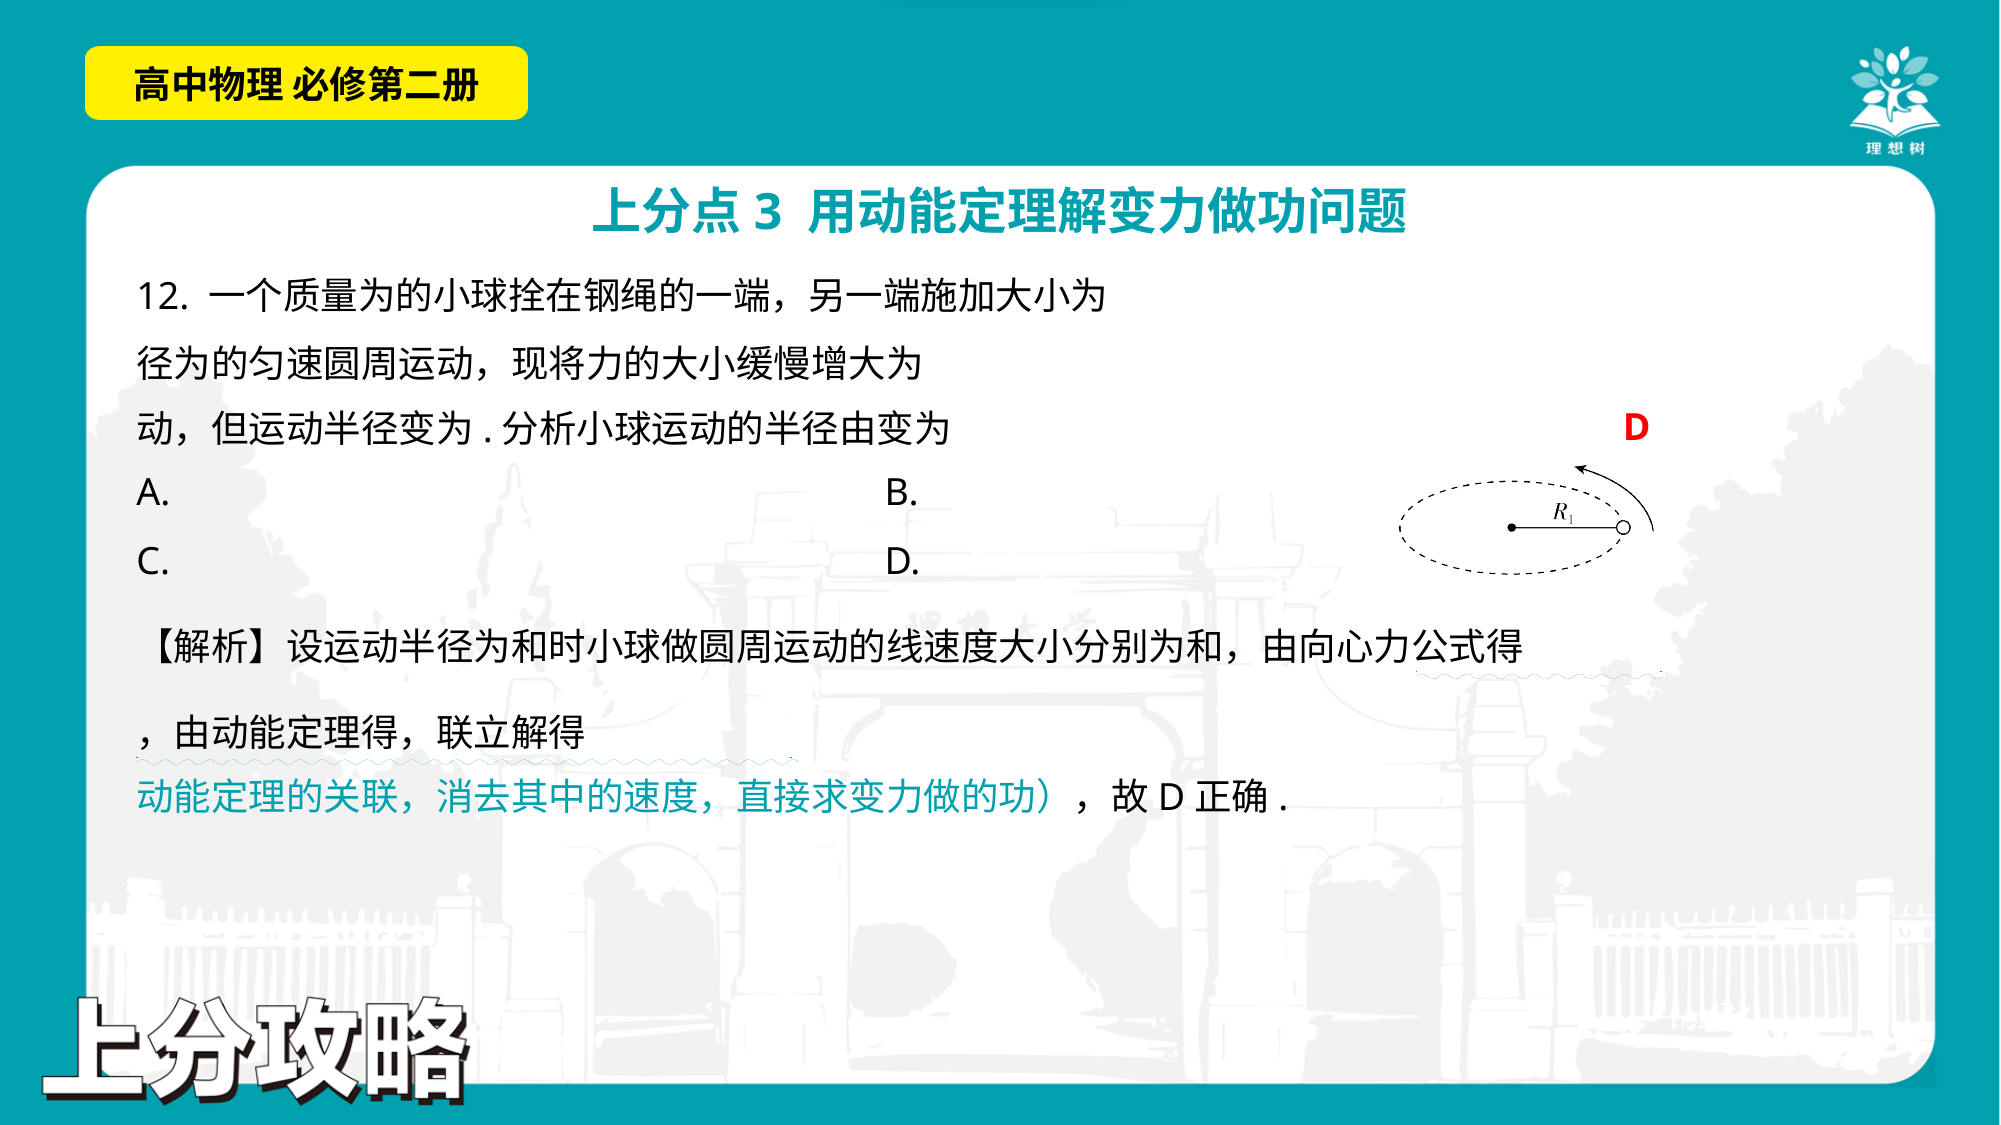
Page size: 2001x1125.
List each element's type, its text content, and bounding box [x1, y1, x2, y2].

text_box D [1609, 383, 1664, 442]
picture [0, 0, 2000, 1125]
text_box . . [135, 667, 1385, 755]
text_box . . [1415, 582, 1870, 670]
